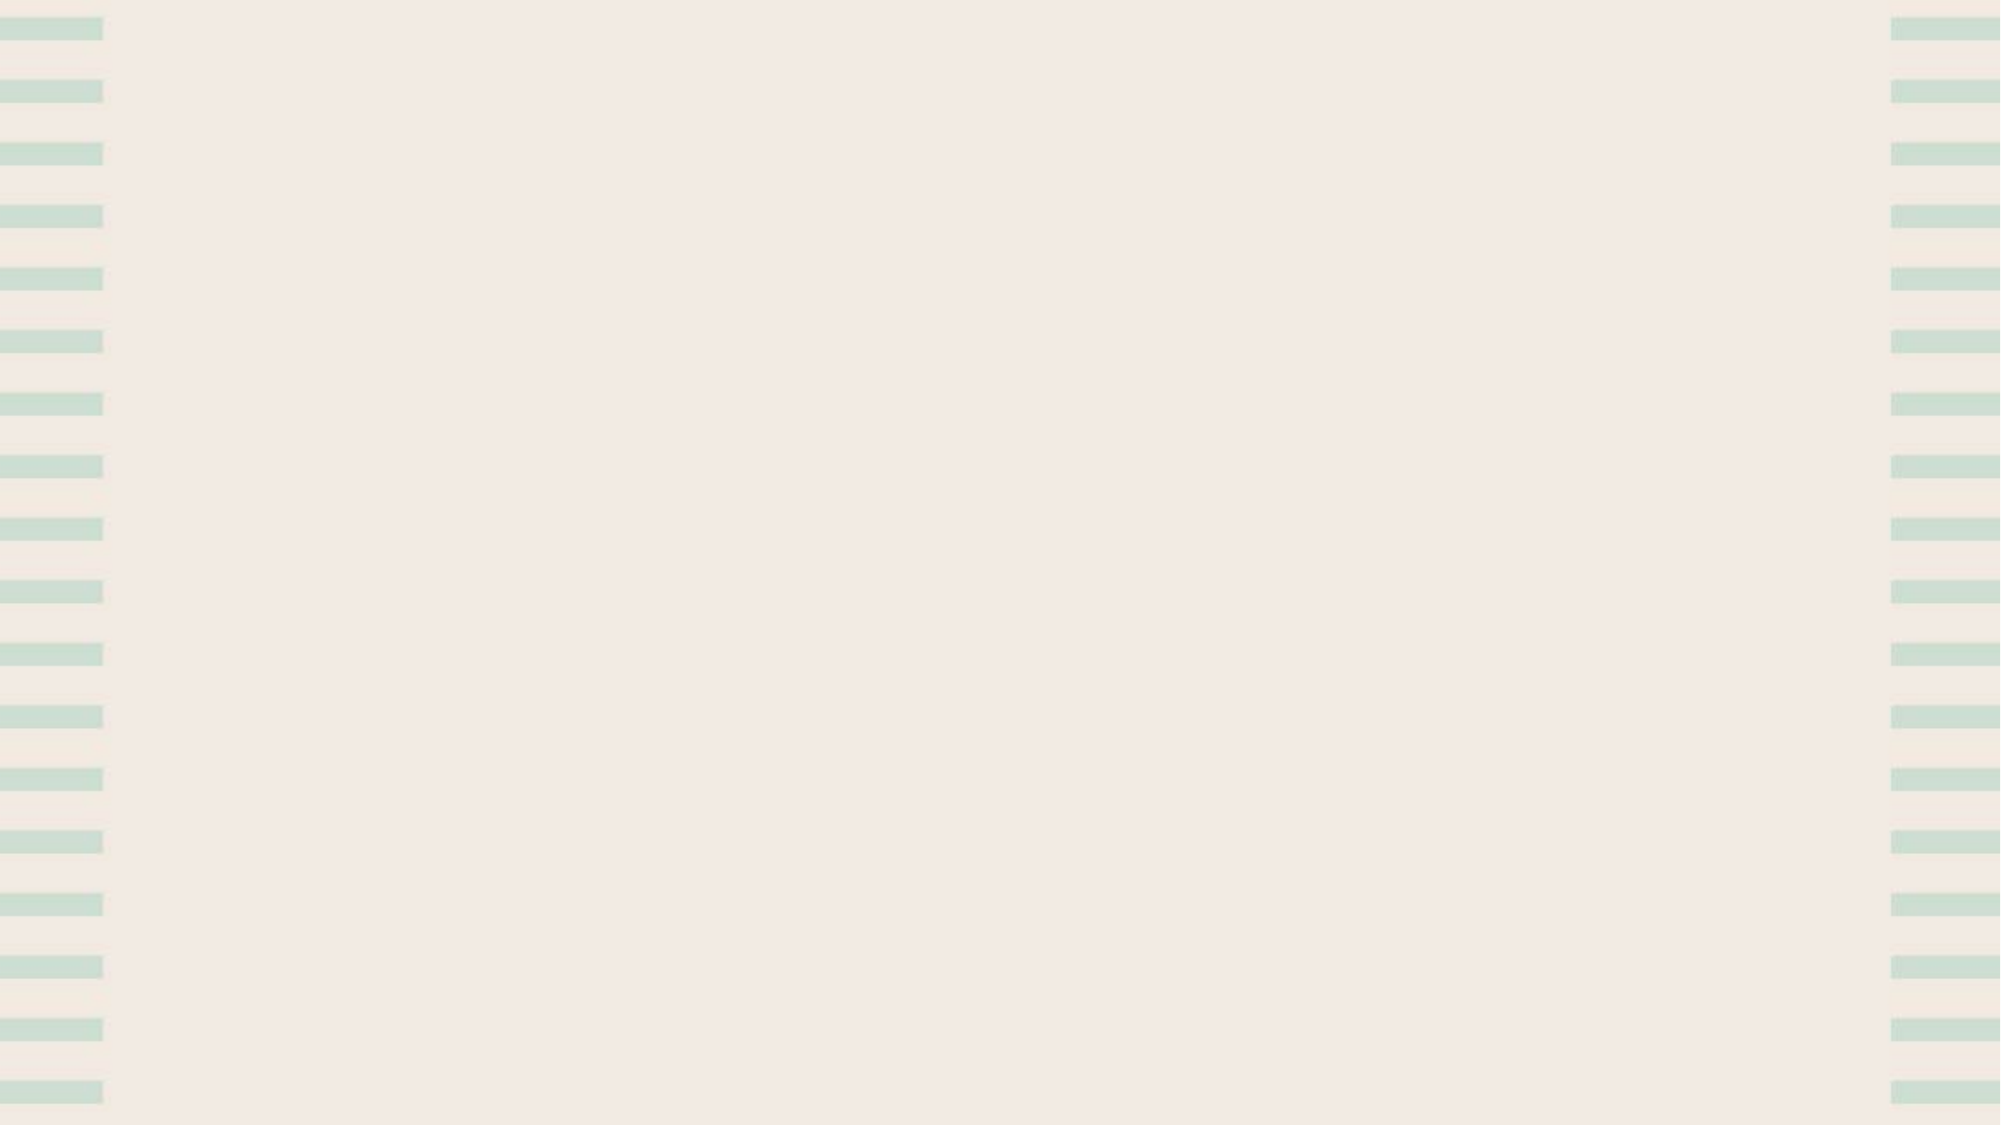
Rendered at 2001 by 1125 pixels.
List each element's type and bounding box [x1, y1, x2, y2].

text_box [0, 0, 2000, 1125]
